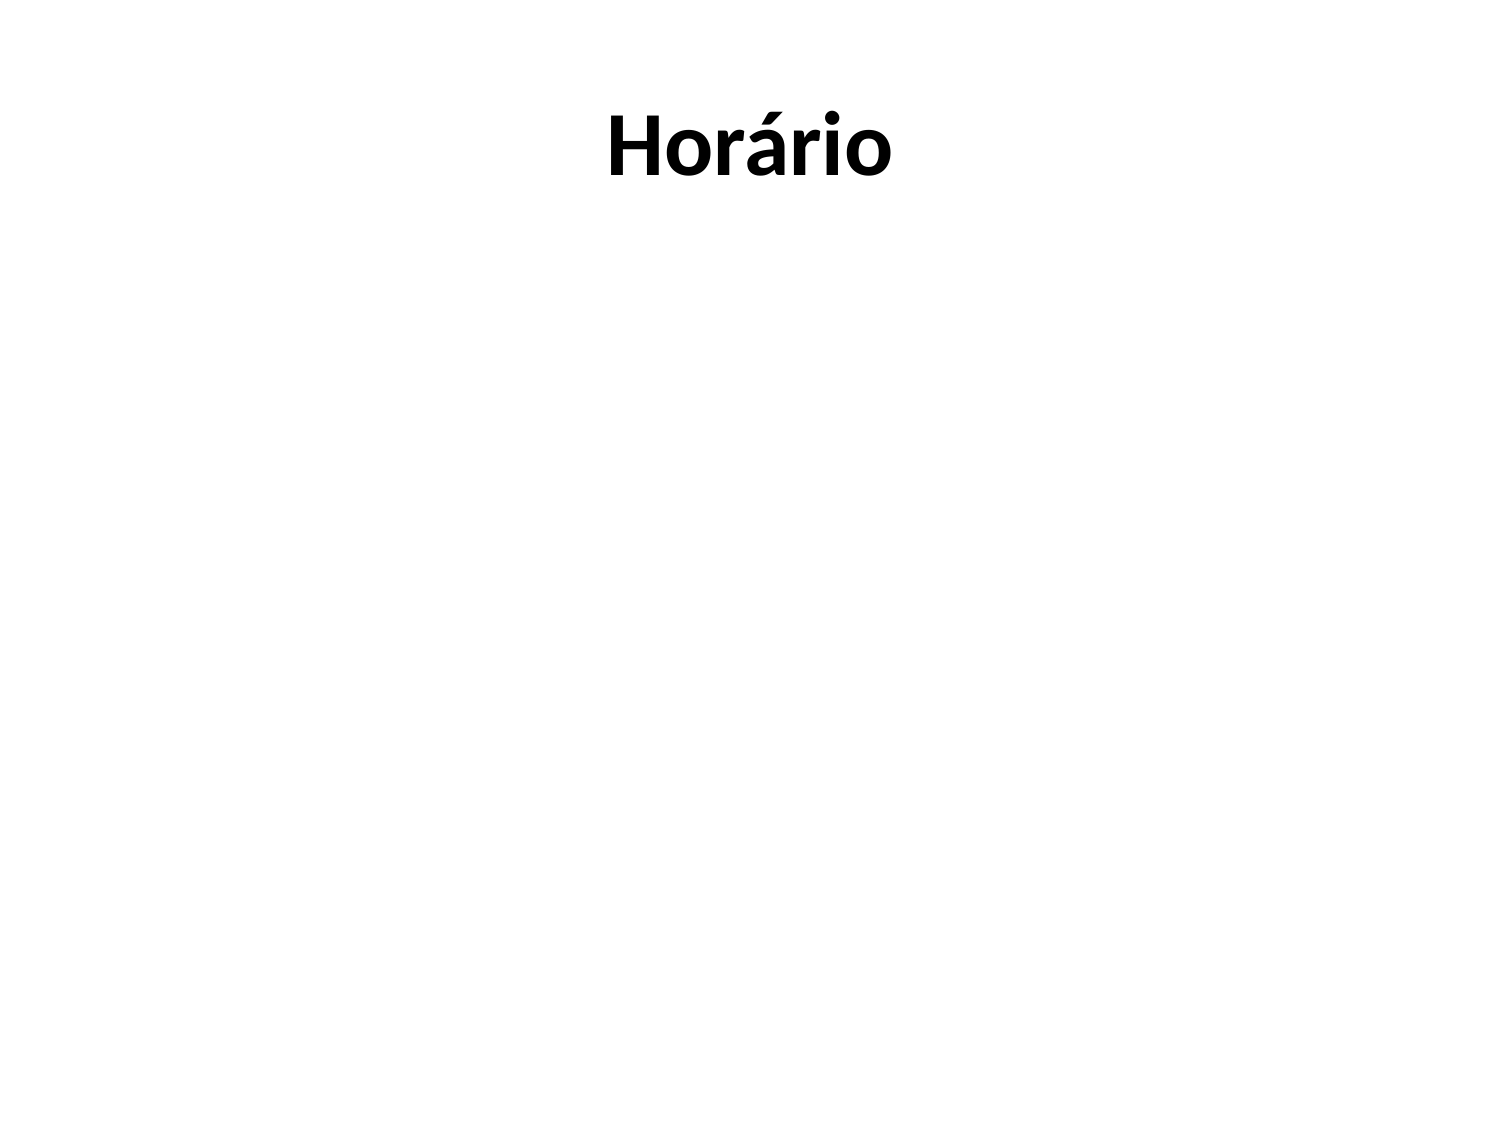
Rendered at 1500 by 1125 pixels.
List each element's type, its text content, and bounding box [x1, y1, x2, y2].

title Horário [75, 45, 1425, 233]
